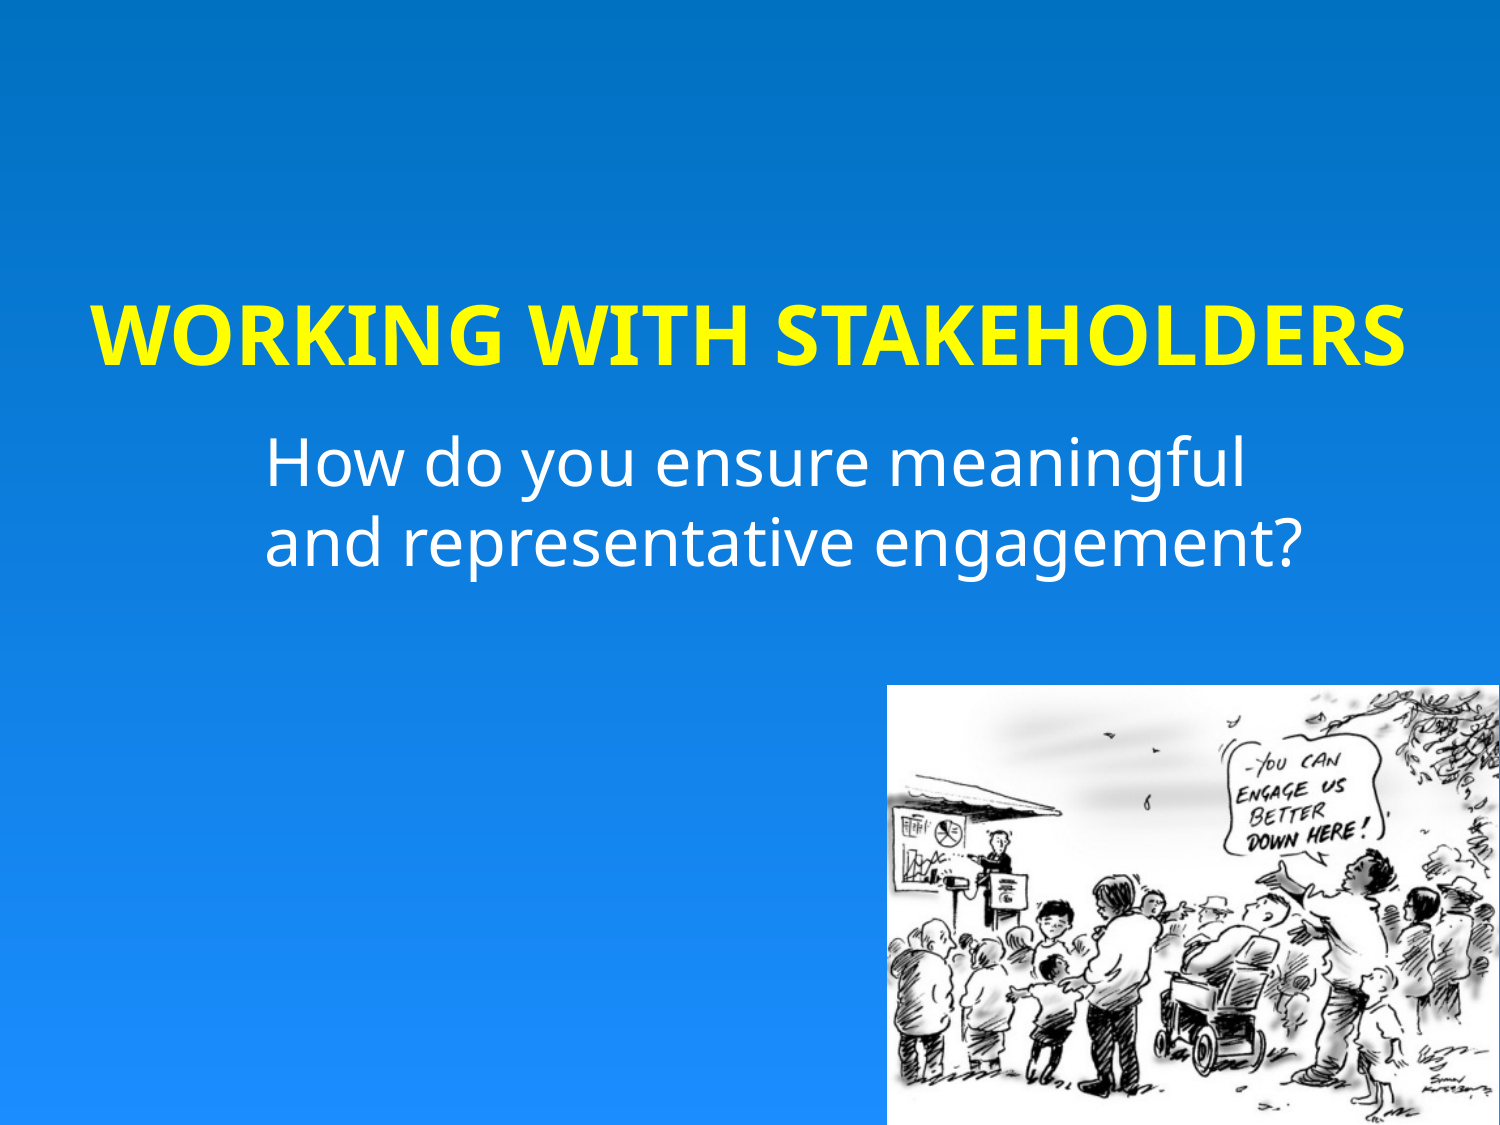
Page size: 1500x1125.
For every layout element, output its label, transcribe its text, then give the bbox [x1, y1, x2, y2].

list How do you ensure meaningful and representative engagement? [249, 374, 1338, 588]
title Working with Stakeholders [74, 274, 1500, 387]
picture [887, 685, 1499, 1125]
